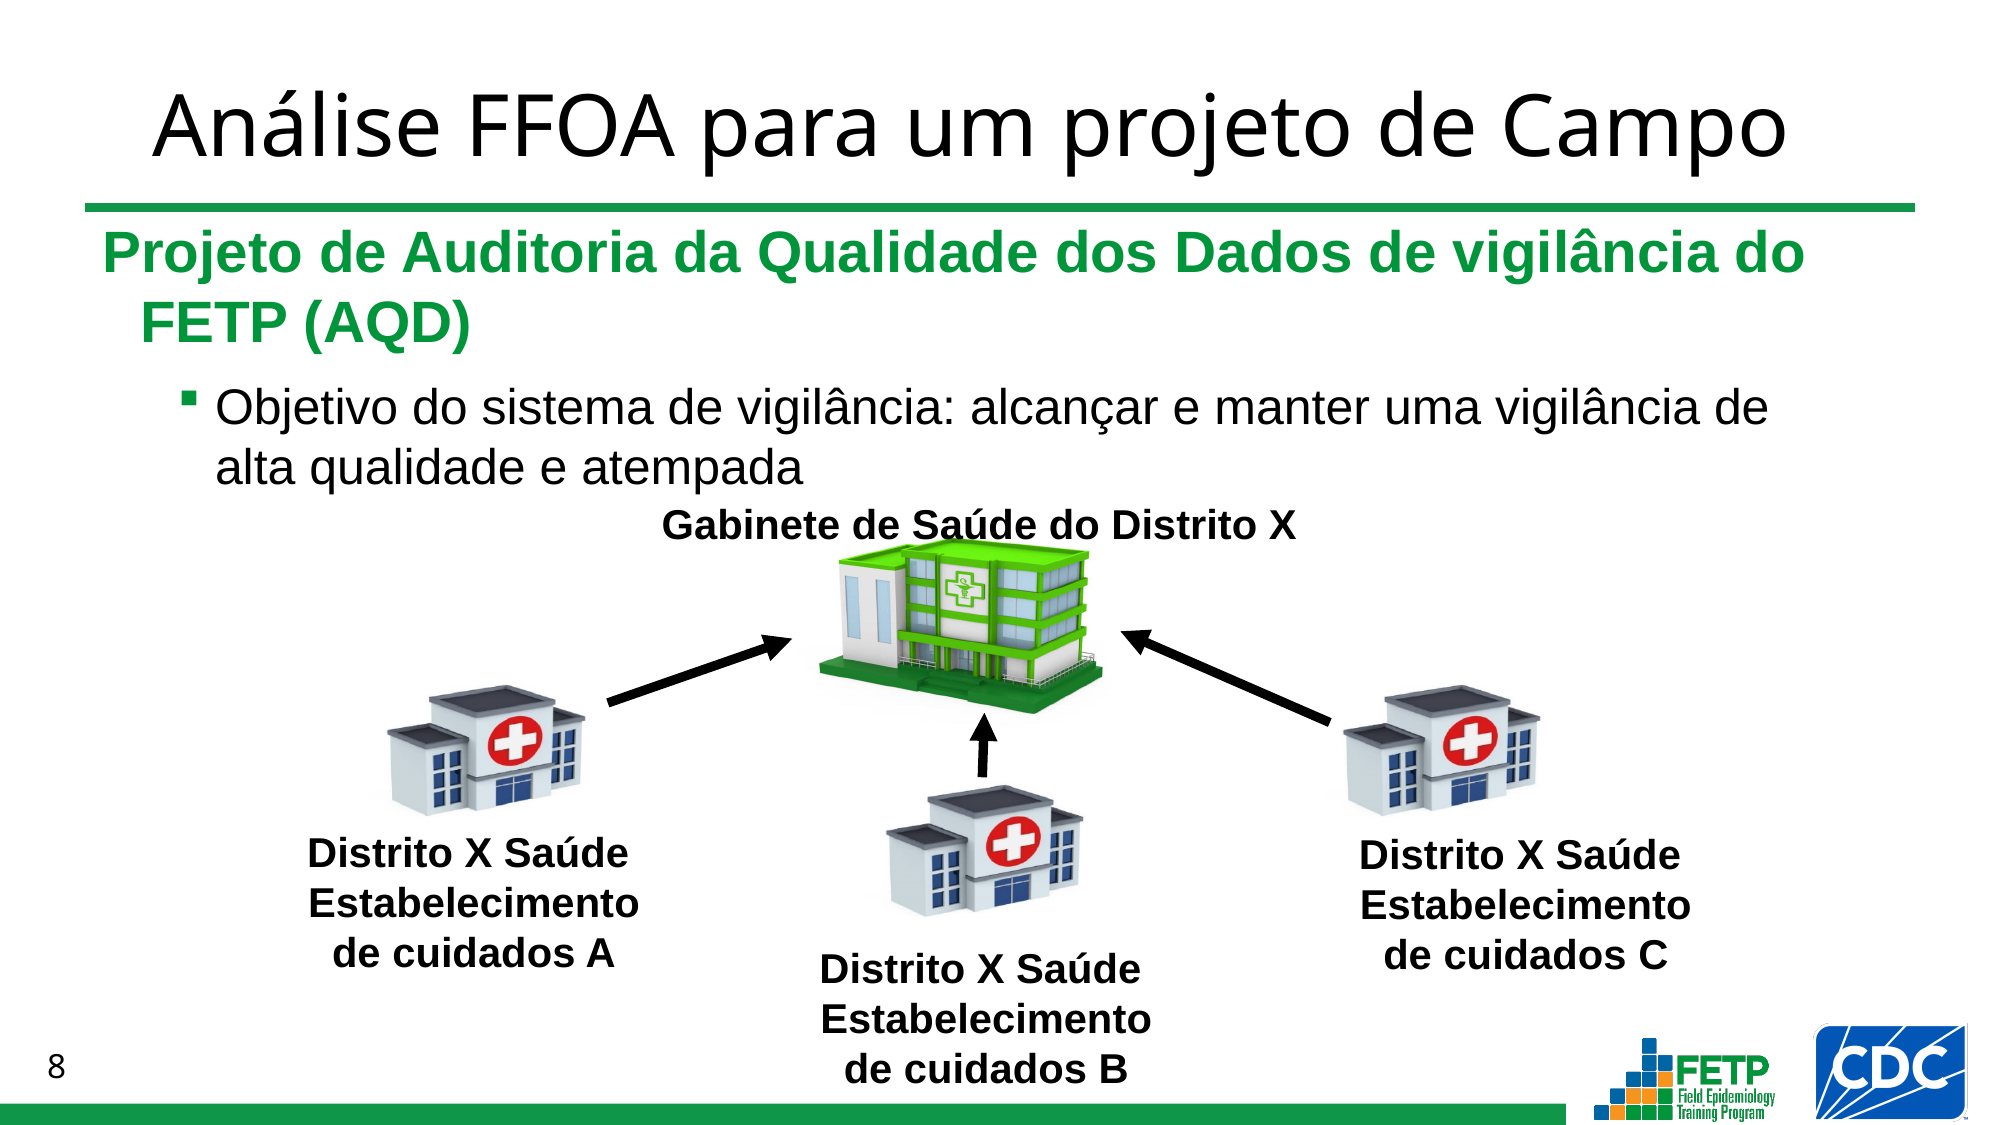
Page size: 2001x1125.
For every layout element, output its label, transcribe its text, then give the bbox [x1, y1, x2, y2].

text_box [287, 490, 1713, 1101]
title Análise FFOA para um projeto de Campo [137, 75, 1863, 206]
picture [1594, 1038, 1775, 1122]
text_box Projeto de Auditoria da Qualidade dos Dados de vigilância do FETP (AQD) Objetivo do sistema de vigilância: alcançar e manter uma vigilância de alta qualidade e atempada [87, 206, 1863, 963]
picture [1813, 1023, 1968, 1122]
